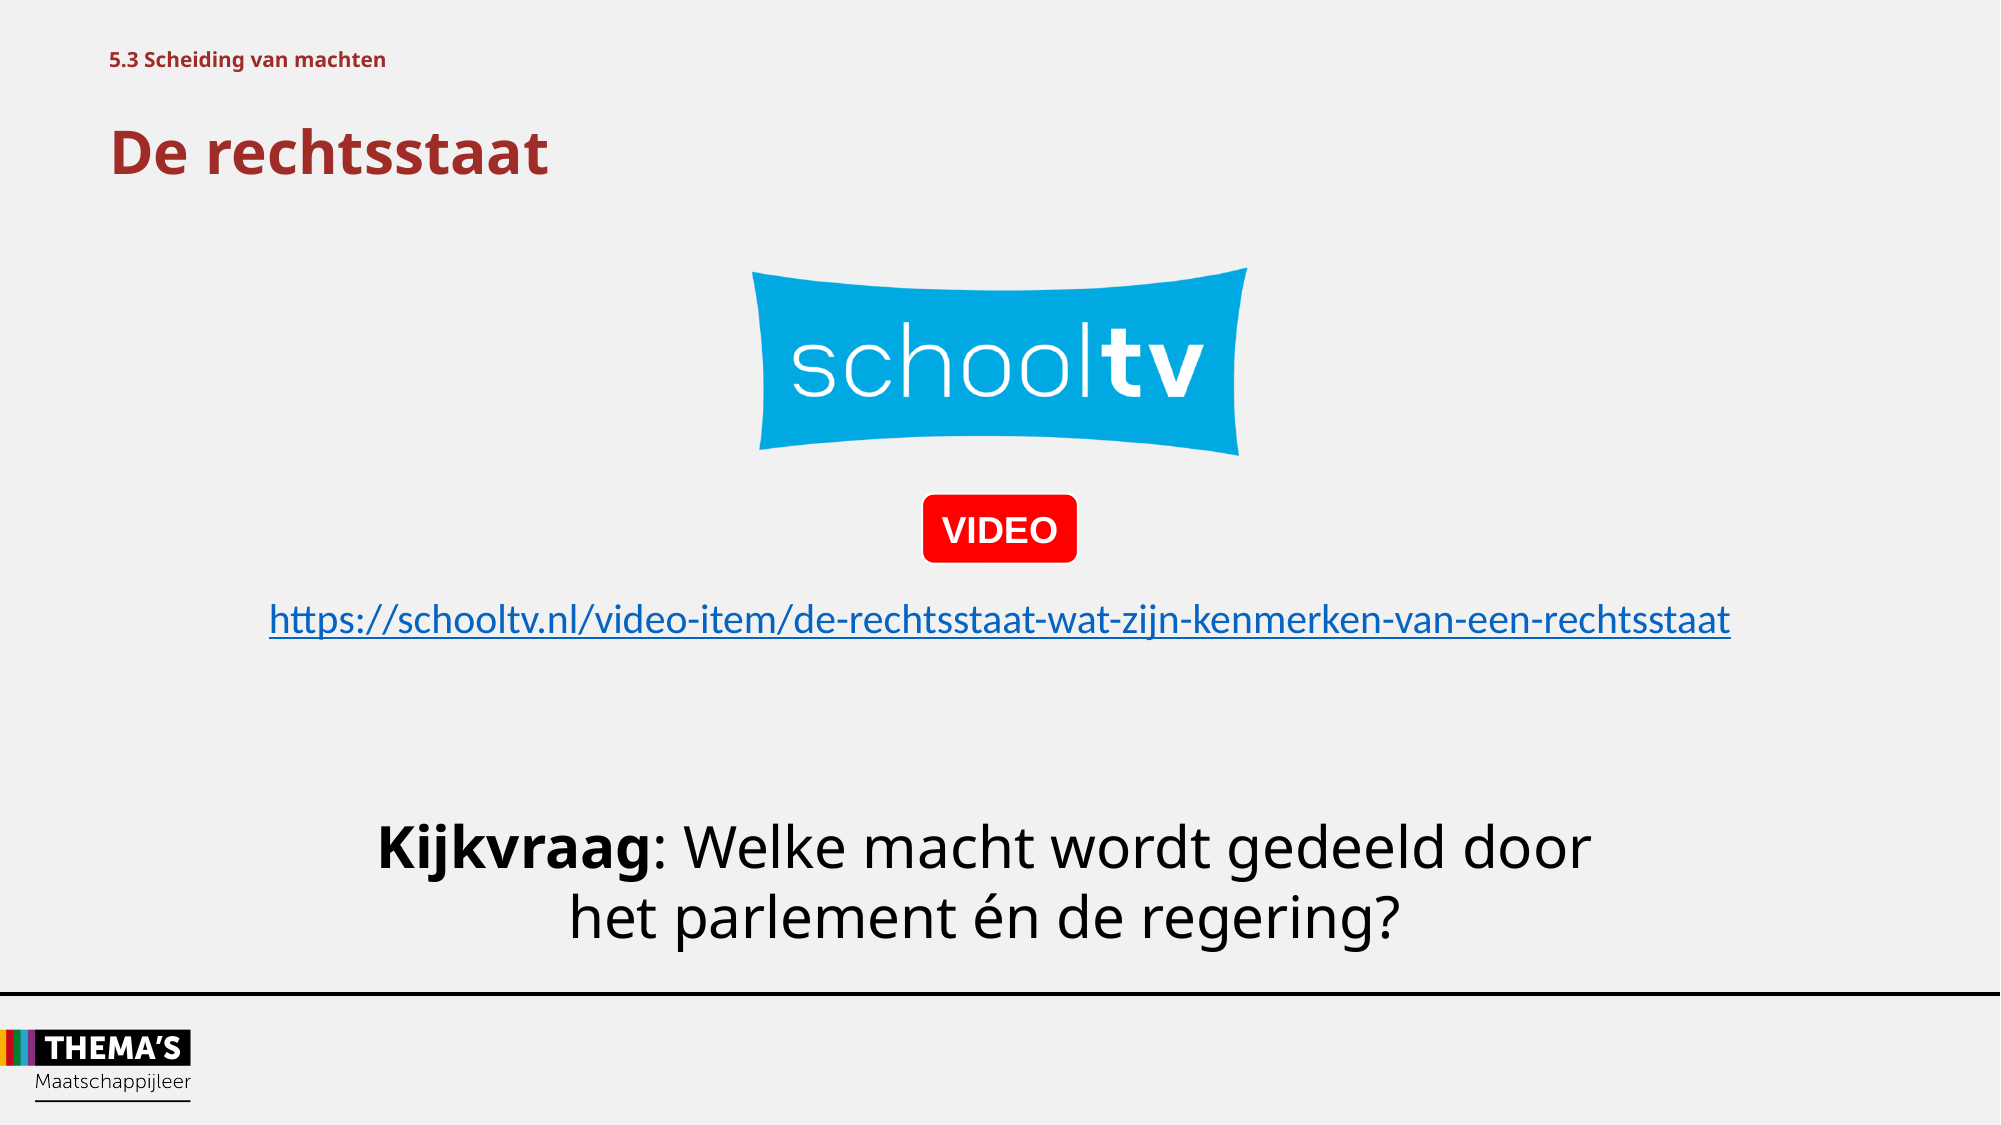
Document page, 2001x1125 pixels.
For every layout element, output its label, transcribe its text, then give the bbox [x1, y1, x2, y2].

picture [746, 260, 1254, 465]
picture [0, 993, 203, 1125]
list https://schooltv.nl/video-item/de-rechtsstaat-wat-zijn-kenmerken-van-een-rechtsstaat [200, 590, 1800, 680]
text_box Kijkvraag: Welke macht wordt gedeeld door het parlement én de regering? [361, 802, 1608, 958]
list 5.3 Scheiding van machten [94, 33, 941, 88]
list De rechtsstaat [94, 114, 1828, 205]
